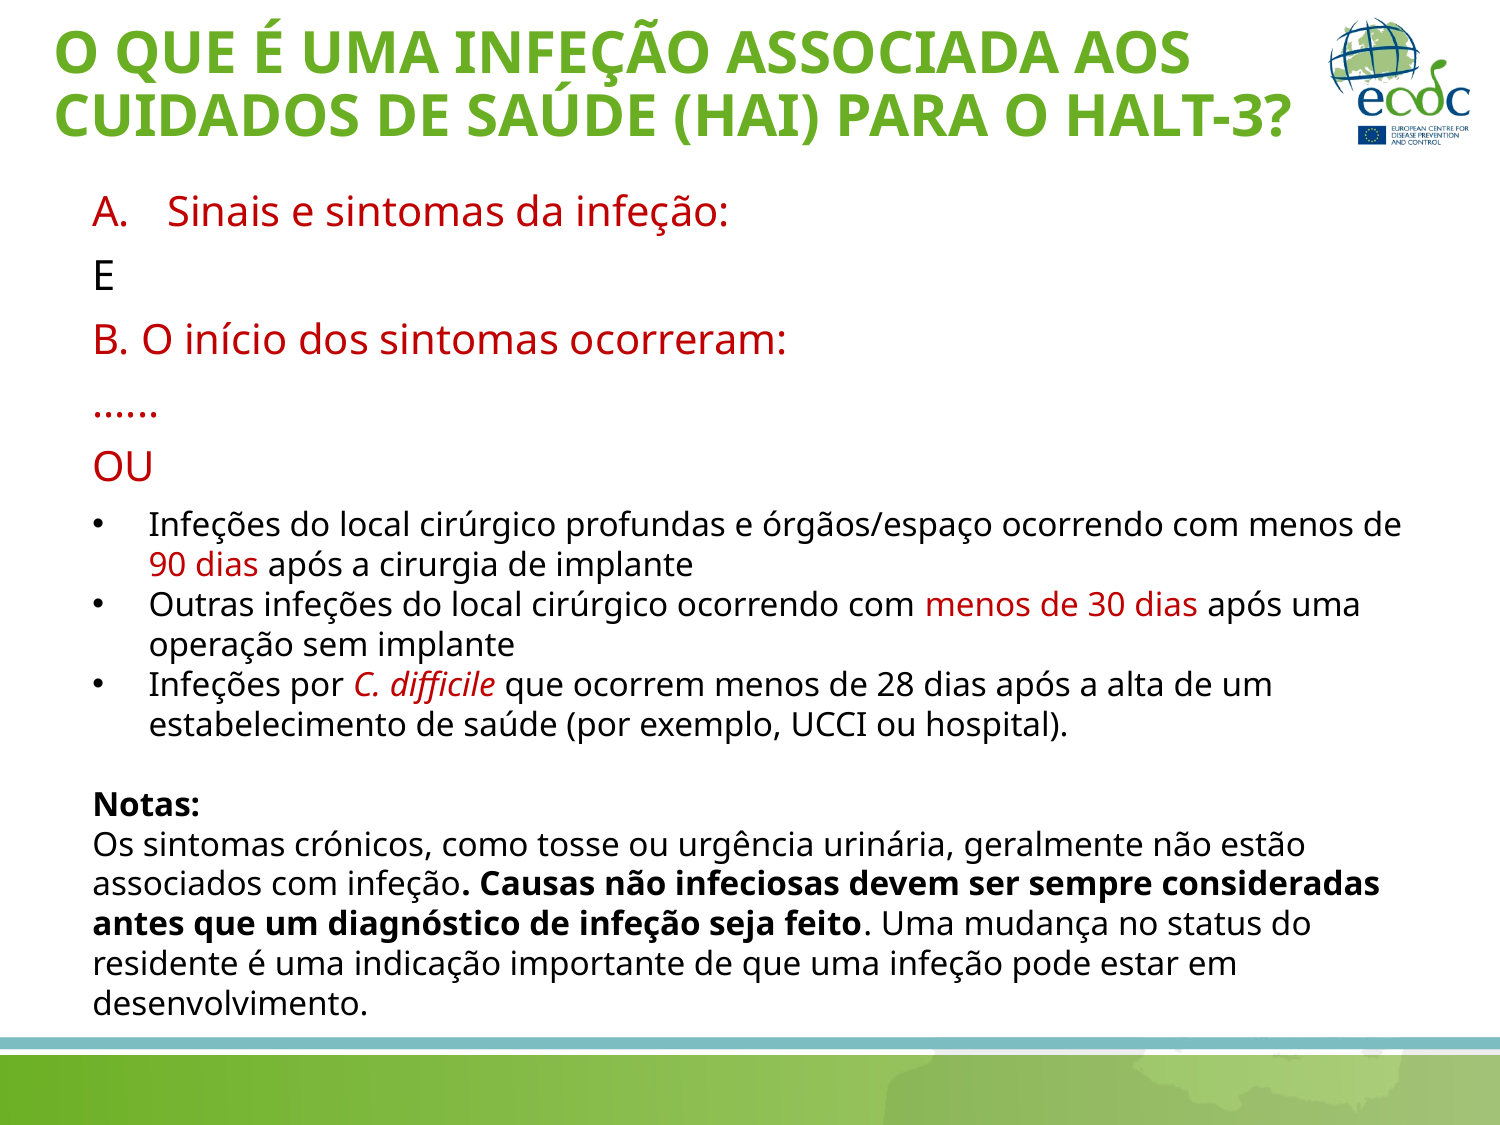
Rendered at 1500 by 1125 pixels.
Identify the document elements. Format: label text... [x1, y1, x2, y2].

picture [1328, 17, 1473, 148]
title O QUE É UMA INFEÇÃO ASSOCIADA AOS CUIDADOS DE SAÚDE (HAI) PARA O HALT-3? [53, 23, 1404, 159]
picture [0, 1037, 1500, 1125]
text_box Sinais e sintomas da infeção: E B. O início dos sintomas ocorreram: ...... OU Infeções do local cirúrgico profundas e órgãos/espaço ocorrendo com menos de 90 dias após a cirurgia de implante Outras infeções do local cirúrgico ocorrendo com menos de 30 dias após uma operação sem implante Infeções por C. difficile que ocorrem menos de 28 dias após a alta de um estabelecimento de saúde (por exemplo, UCCI ou hospital). Notas: Os sintomas crónicos, como tosse ou urgência urinária, geralmente não estão associados com infeção. Causas não infeciosas devem ser sempre consideradas antes que um diagnóstico de infeção seja feito. Uma mudança no status do residente é uma indicação importante de que uma infeção pode estar em desenvolvimento. [77, 183, 1466, 1030]
